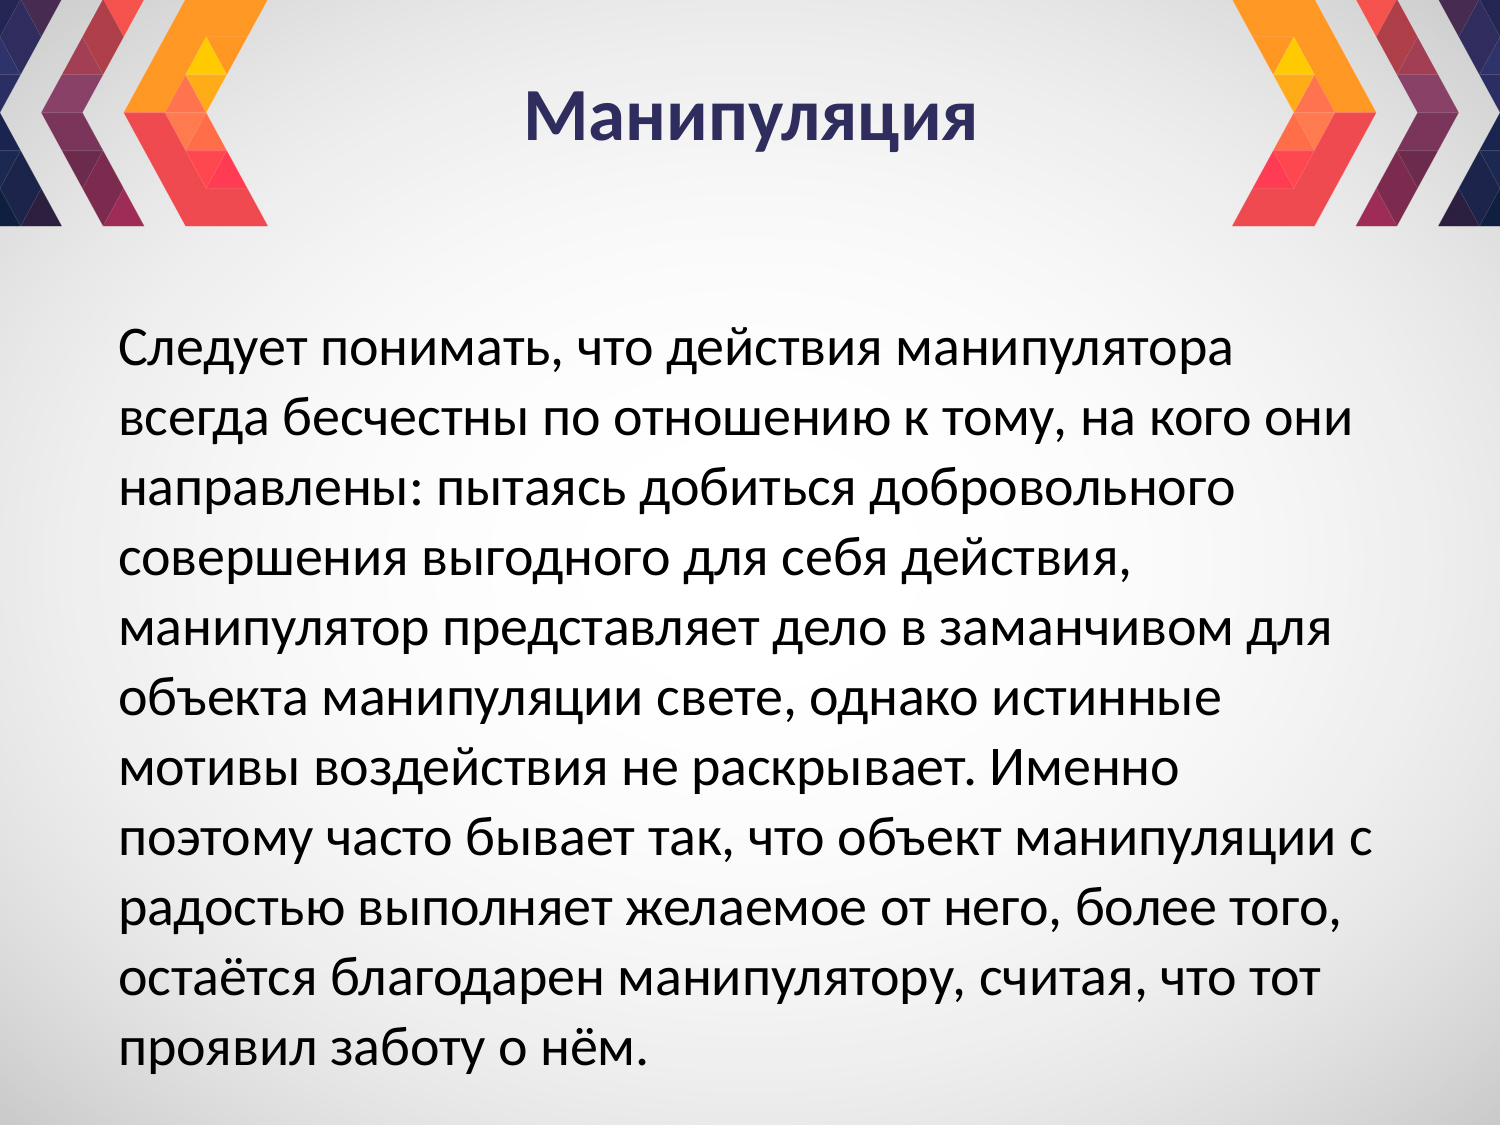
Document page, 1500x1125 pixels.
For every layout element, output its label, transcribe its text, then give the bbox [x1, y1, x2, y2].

title Манипуляция [209, 59, 1293, 173]
list Следует понимать, что действия манипулятора всегда бесчестны по отношению к тому, на кого они направлены: пытаясь добиться добровольного совершения выгодного для себя действия, манипулятор представляет дело в заманчивом для объекта манипуляции свете, однако истинные мотивы воздействия не раскрывает. Именно поэтому часто бывает так, что объект манипуляции с радостью выполняет желаемое от него, более того, остаётся благодарен манипулятору, считая, что тот проявил заботу о нём. [103, 299, 1397, 1095]
picture [0, 0, 1500, 1125]
